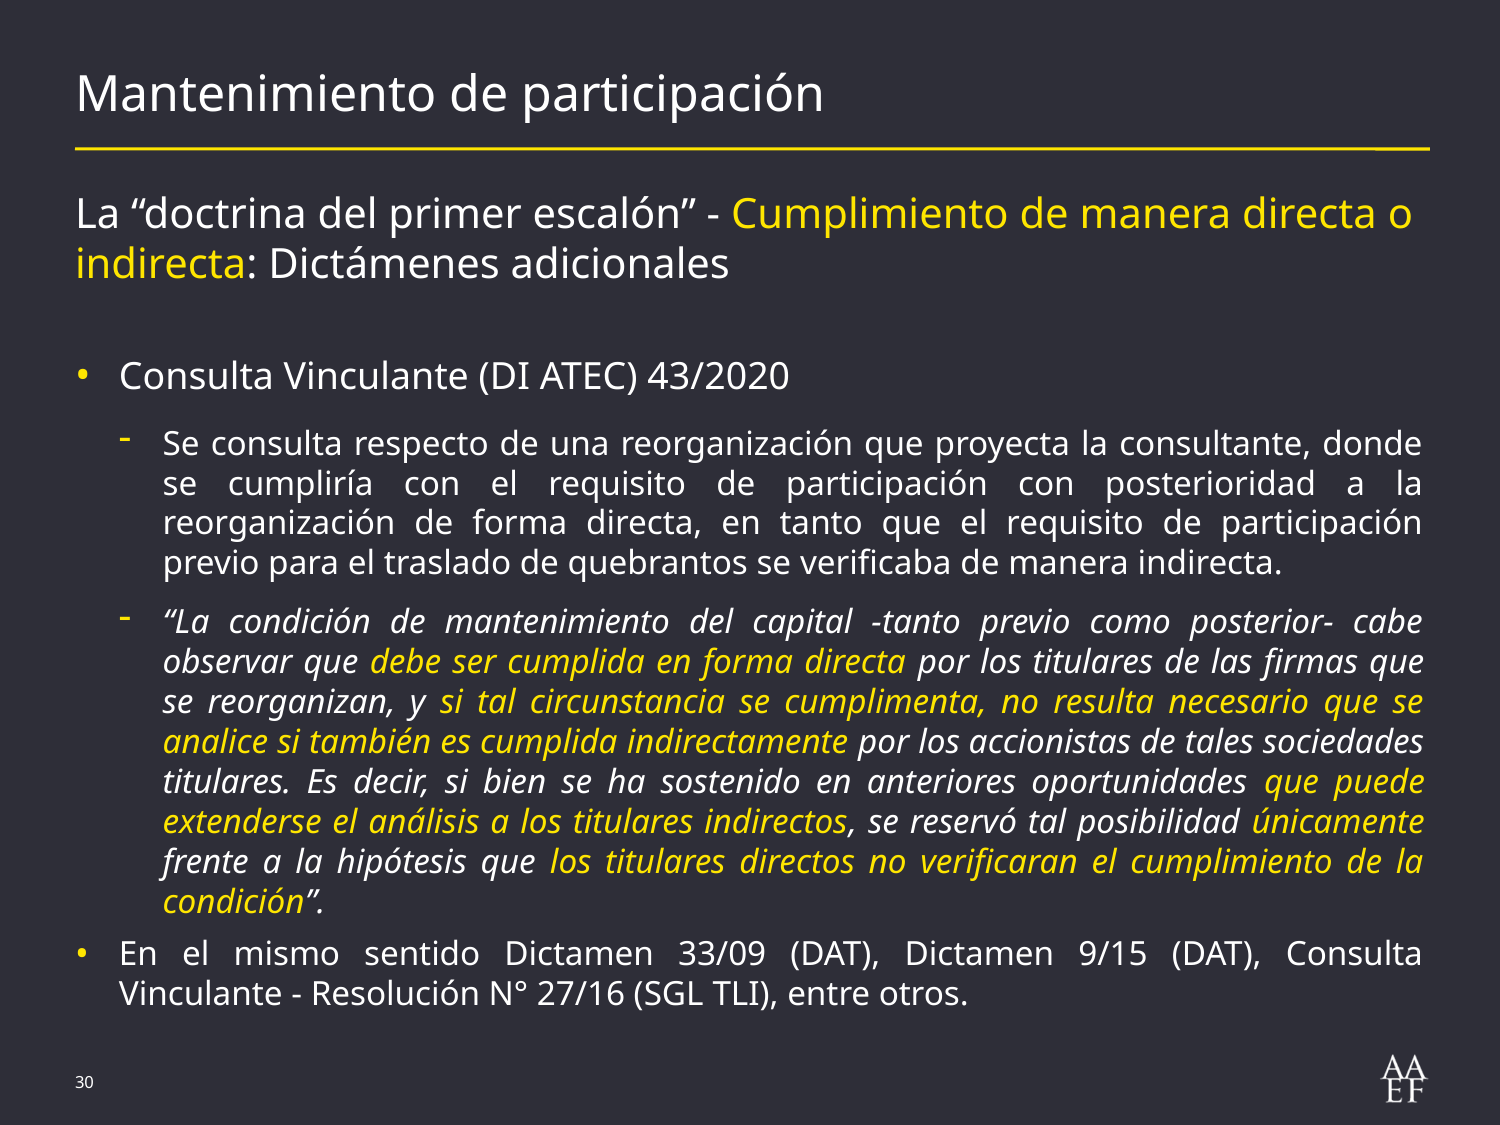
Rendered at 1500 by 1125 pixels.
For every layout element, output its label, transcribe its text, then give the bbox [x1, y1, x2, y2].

title Mantenimiento de participación [75, 48, 1425, 146]
picture [1369, 1050, 1436, 1104]
list La “doctrina del primer escalón” - Cumplimiento de manera directa o indirecta: Dictámenes adicionales Consulta Vinculante (DI ATEC) 43/2020 Se consulta respecto de una reorganización que proyecta la consultante, donde se cumpliría con el requisito de participación con posterioridad a la reorganización de forma directa, en tanto que el requisito de participación previo para el traslado de quebrantos se verificaba de manera indirecta. “La condición de mantenimiento del capital -tanto previo como posterior- cabe observar que debe ser cumplida en forma directa por los titulares de las firmas que se reorganizan, y si tal circunstancia se cumplimenta, no resulta necesario que se analice si también es cumplida indirectamente por los accionistas de tales sociedades titulares. Es decir, si bien se ha sostenido en anteriores oportunidades que puede extenderse el análisis a los titulares indirectos, se reservó tal posibilidad únicamente frente a la hipótesis que los titulares directos no verificaran el cumplimiento de la condición”. En el mismo sentido Dictamen 33/09 (DAT), Dictamen 9/15 (DAT), Consulta Vinculante - Resolución N° 27/16 (SGL TLI), entre otros. [75, 186, 1425, 1030]
slide_number 30 [75, 1068, 184, 1099]
